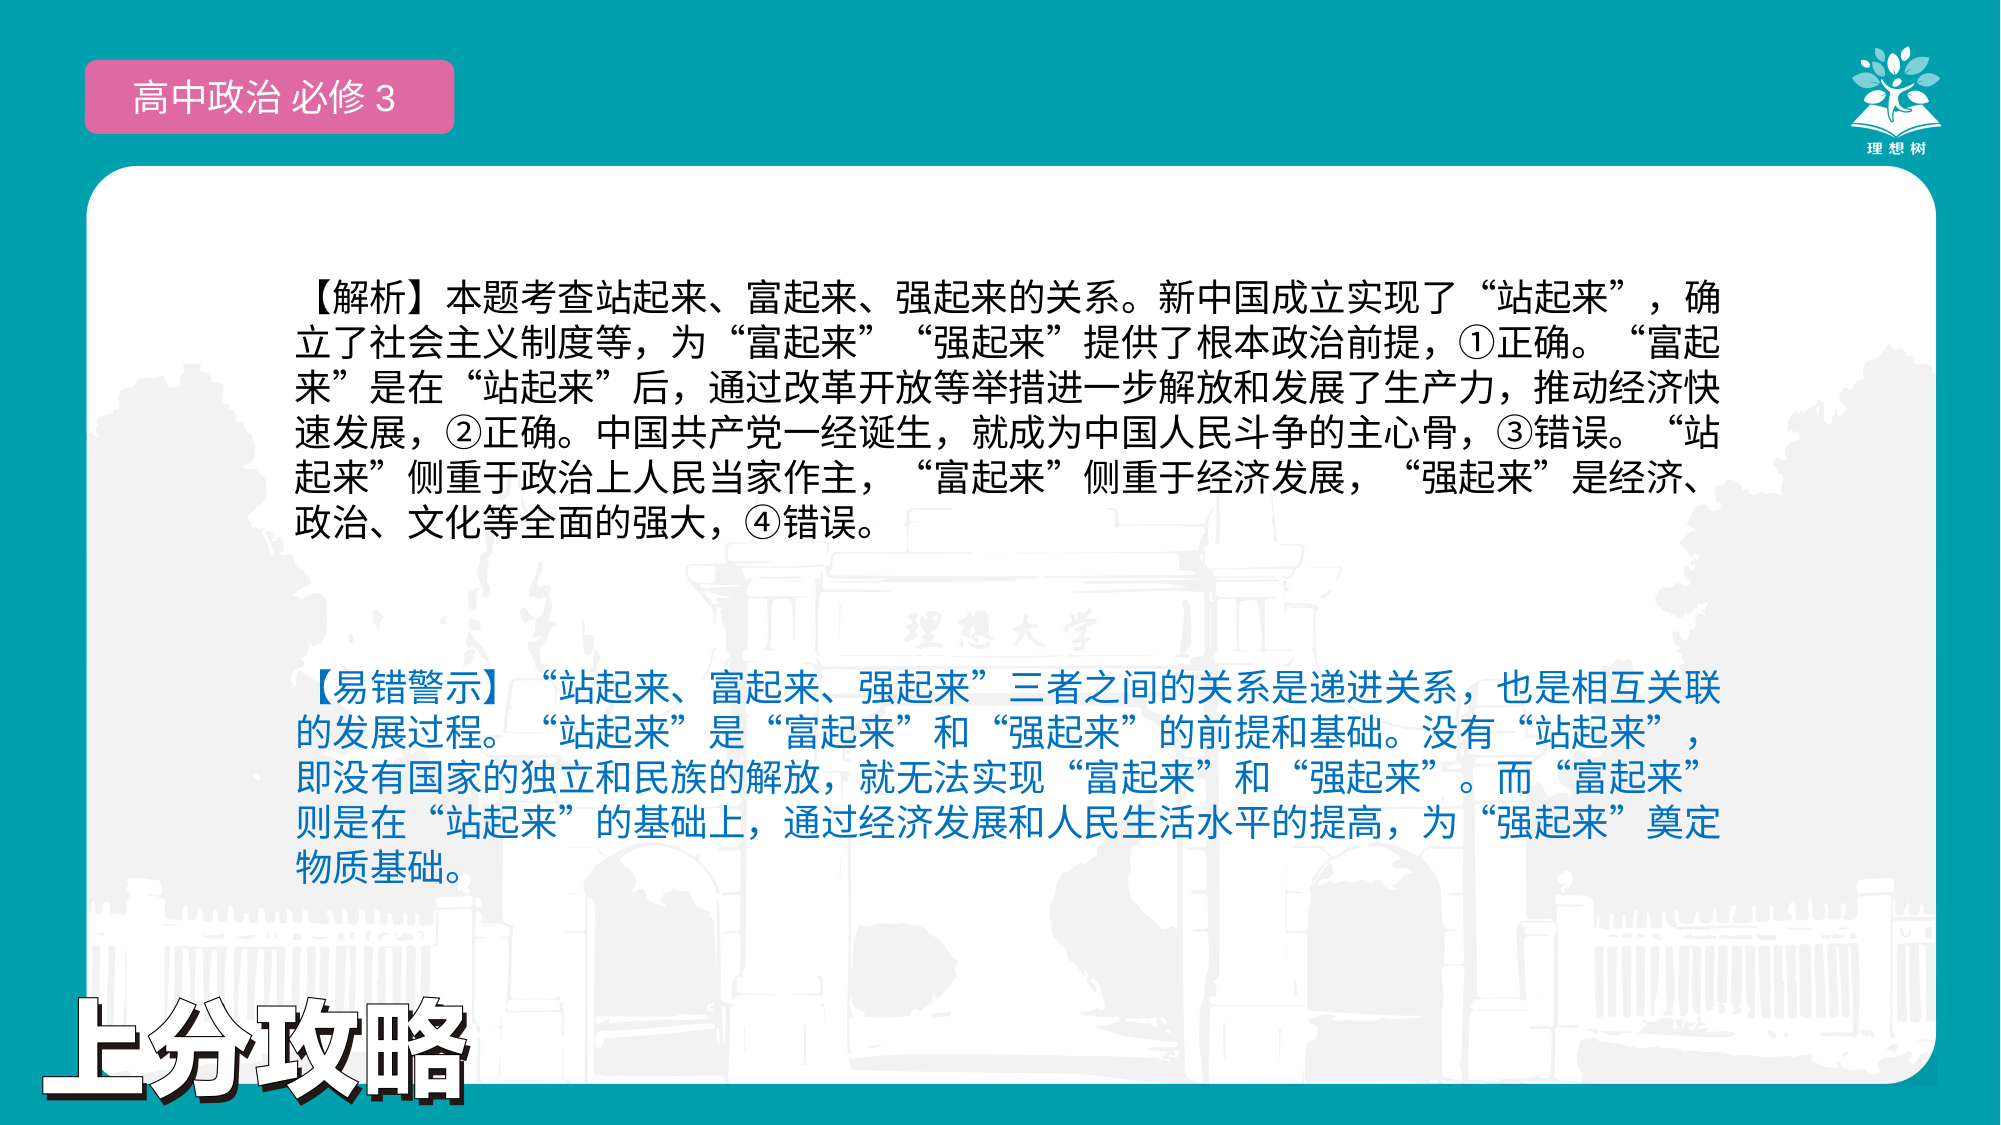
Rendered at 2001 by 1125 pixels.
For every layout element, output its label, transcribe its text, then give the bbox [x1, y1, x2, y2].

text_box 【易错警示】“站起来、富起来、强起来”三者之间的关系是递进关系，也是相互关联的发展过程。“站起来”是“富起来”和“强起来”的前提和基础。没有“站起来”，即没有国家的独立和民族的解放，就无法实现“富起来”和“强起来”。而“富起来”则是在“站起来”的基础上，通过经济发展和人民生活水平的提高，为“强起来”奠定物质基础。 [280, 656, 1737, 897]
text_box 高中政治 必修3 [83, 58, 456, 135]
text_box 【解析】本题考查站起来、富起来、强起来的关系。新中国成立实现了“站起来”，确立了社会主义制度等，为“富起来”“强起来”提供了根本政治前提，①正确。“富起来”是在“站起来”后，通过改革开放等举措进一步解放和发展了生产力，推动经济快速发展，②正确。中国共产党一经诞生，就成为中国人民斗争的主心骨，③错误。“站起来”侧重于政治上人民当家作主，“富起来”侧重于经济发展，“强起来”是经济、政治、文化等全面的强大，④错误。 [280, 266, 1737, 552]
picture [0, 0, 2001, 1125]
